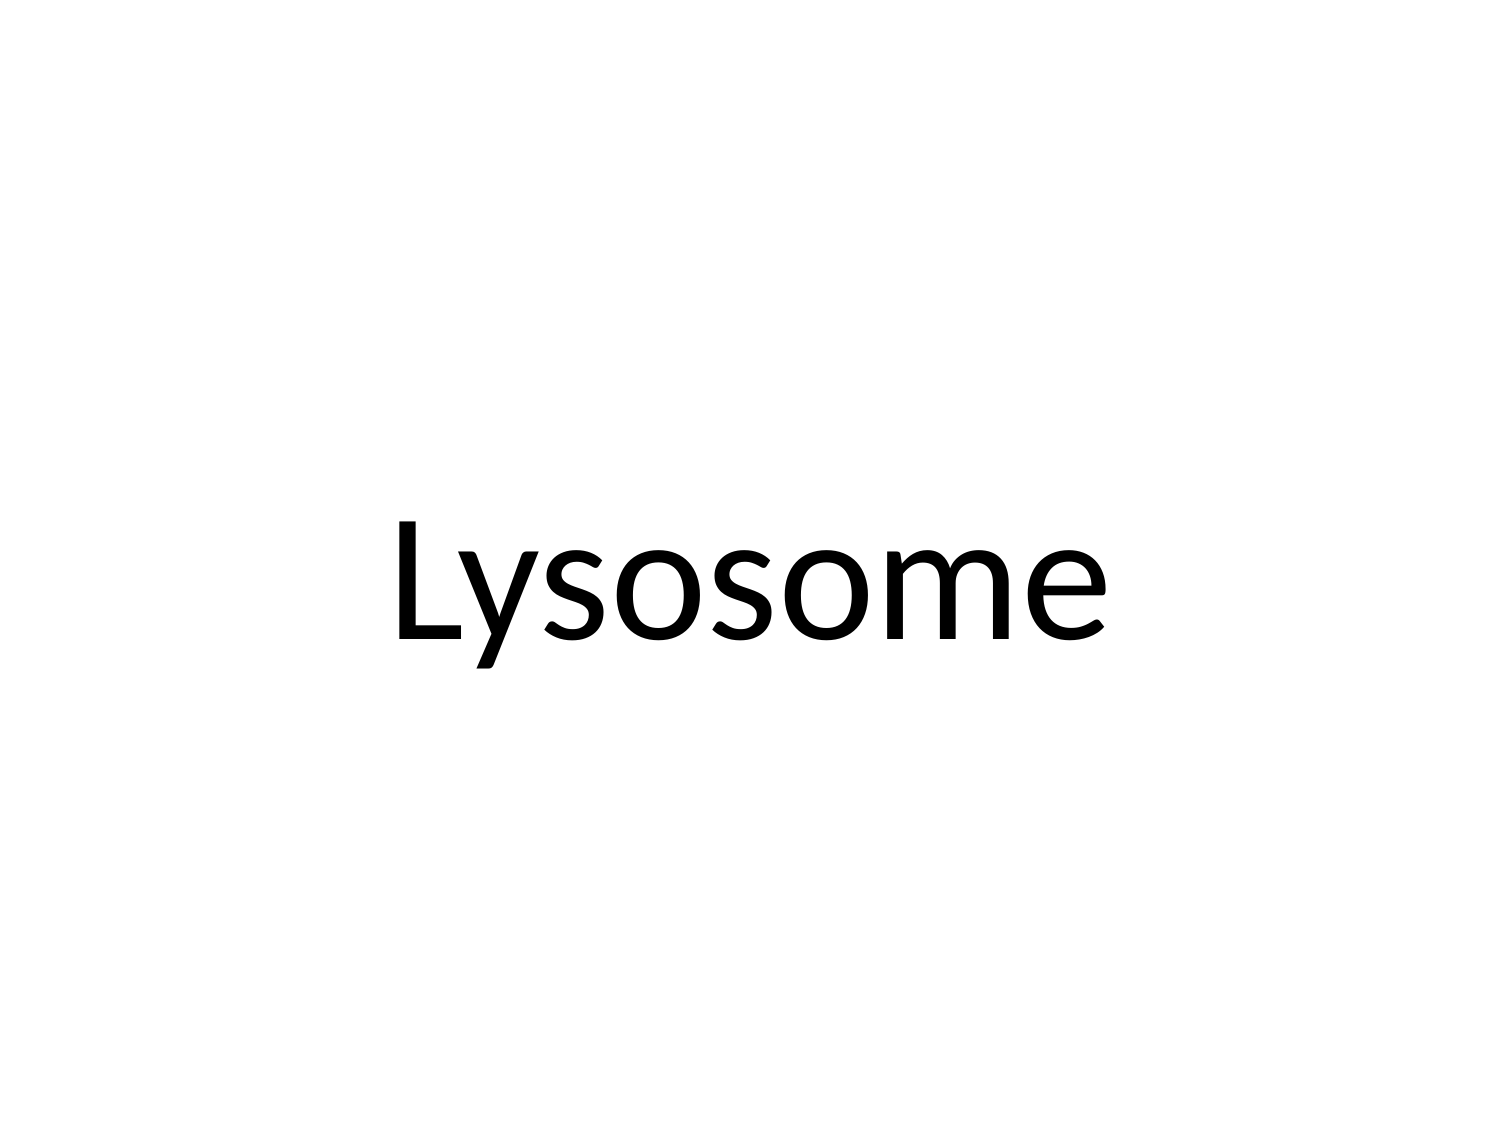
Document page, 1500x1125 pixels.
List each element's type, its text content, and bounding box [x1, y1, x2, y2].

title Lysosome [75, 45, 1425, 1088]
